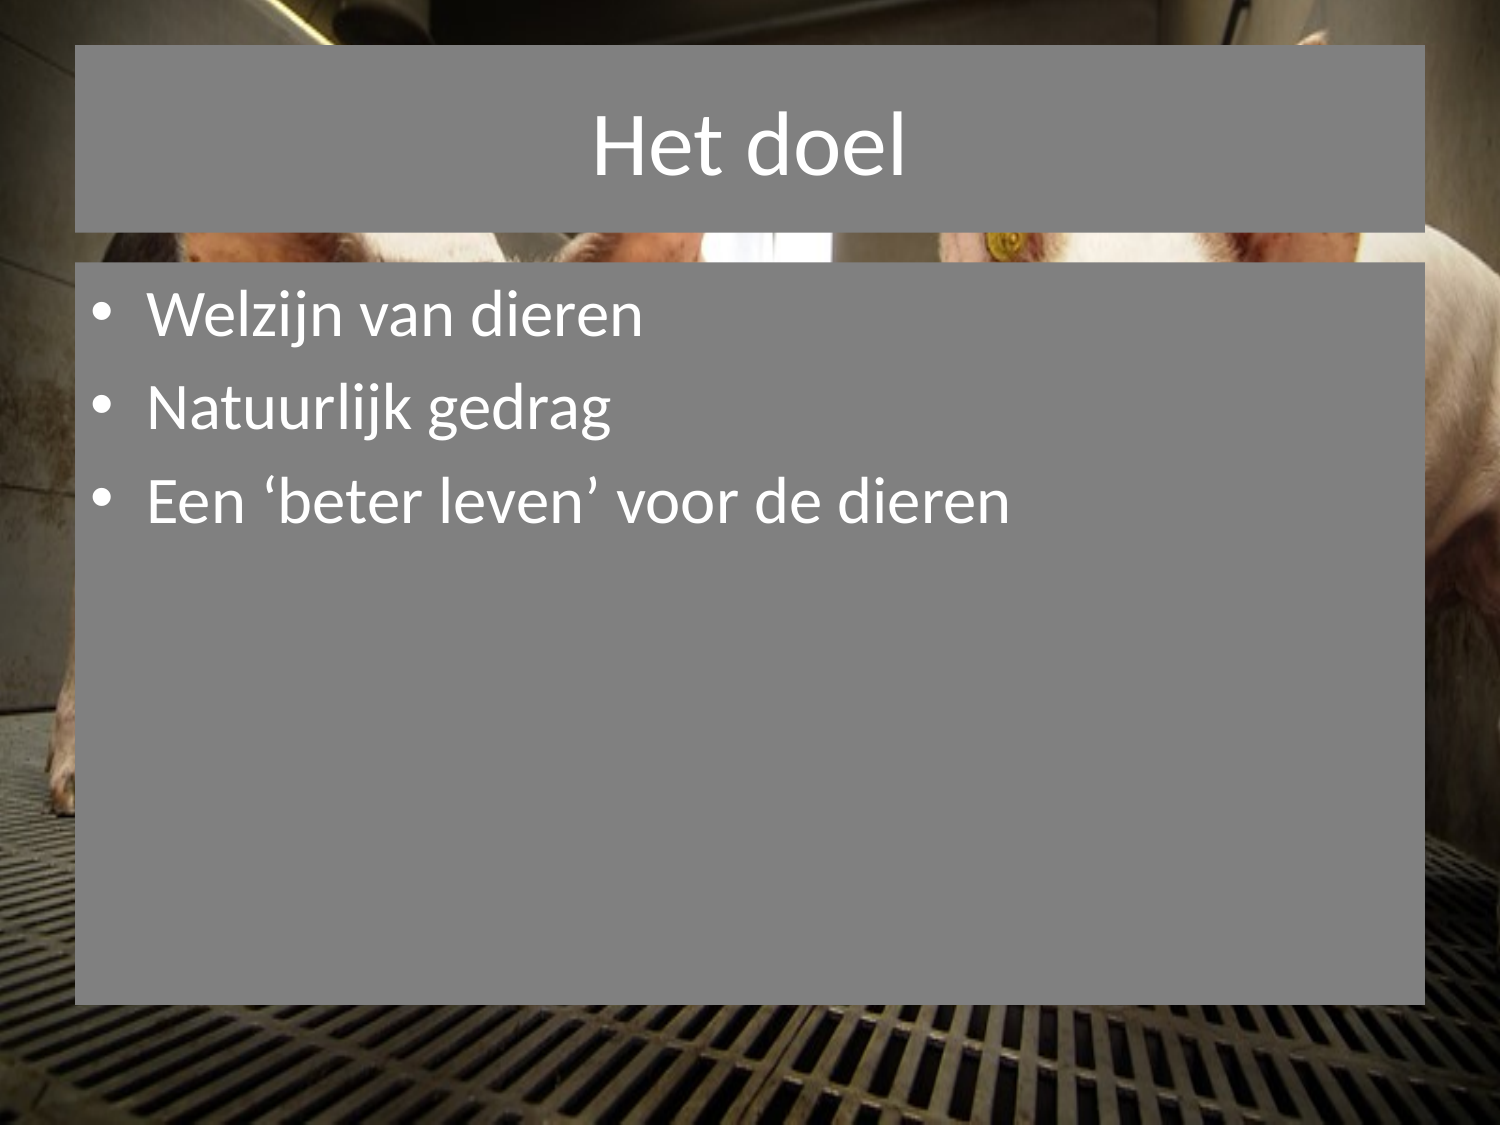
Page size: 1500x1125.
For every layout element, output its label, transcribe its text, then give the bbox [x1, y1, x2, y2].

title Het doel [75, 45, 1425, 233]
picture [0, 0, 1500, 1125]
list Welzijn van dieren Natuurlijk gedrag Een ‘beter leven’ voor de dieren [75, 262, 1425, 1005]
